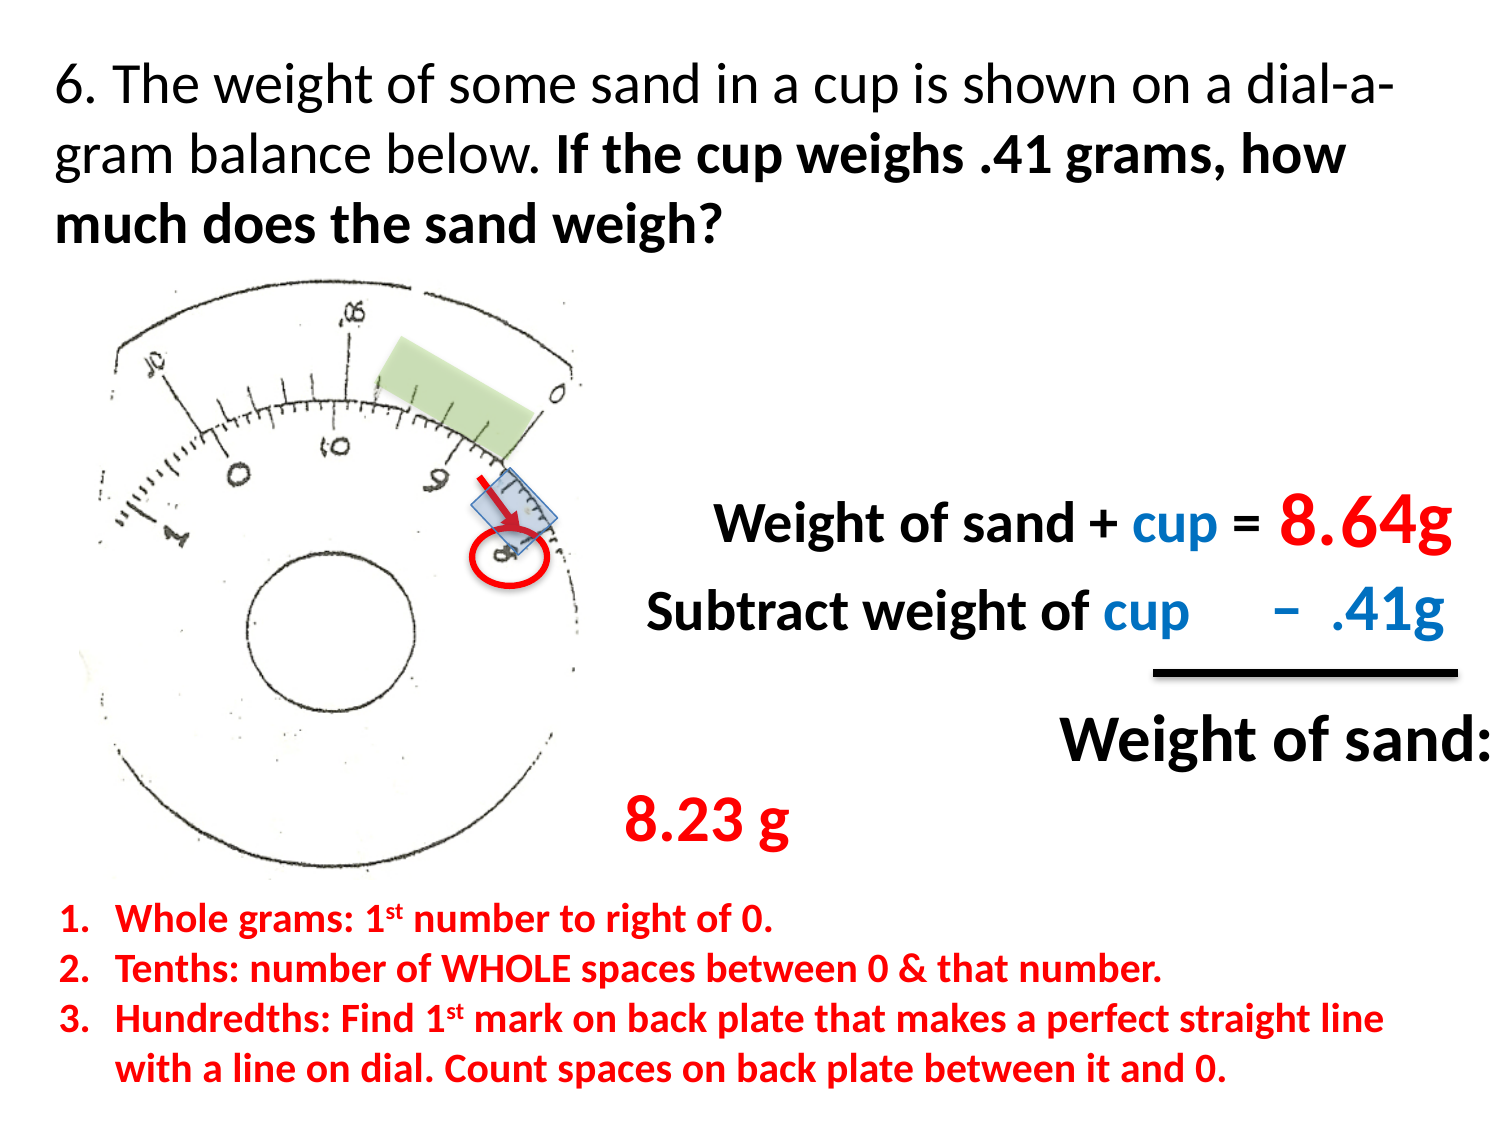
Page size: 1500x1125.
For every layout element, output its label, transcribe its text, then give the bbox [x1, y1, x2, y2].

list 6. The weight of some sand in a cup is shown on a dial-a-gram balance below. If the cup weighs .41 grams, how much does the sand weigh? [39, 37, 1459, 1105]
text_box 4g [1364, 461, 1500, 556]
text_box Whole grams: 1st number to right of 0. Tenths: number of WHOLE spaces between 0 & that number. Hundredths: Find 1st mark on back plate that makes a perfect straight line with a line on dial. Count spaces on back plate between it and 0. [43, 883, 1458, 1098]
text_box Subtract weight of cup – .41g [601, 556, 1500, 651]
picture [79, 275, 597, 881]
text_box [478, 476, 522, 534]
text_box 6 [1326, 464, 1364, 556]
text_box 8. [1265, 463, 1363, 556]
text_box Weight of sand: 8.23 g [601, 687, 1500, 863]
text_box Weight of sand + cup = [698, 476, 1280, 556]
